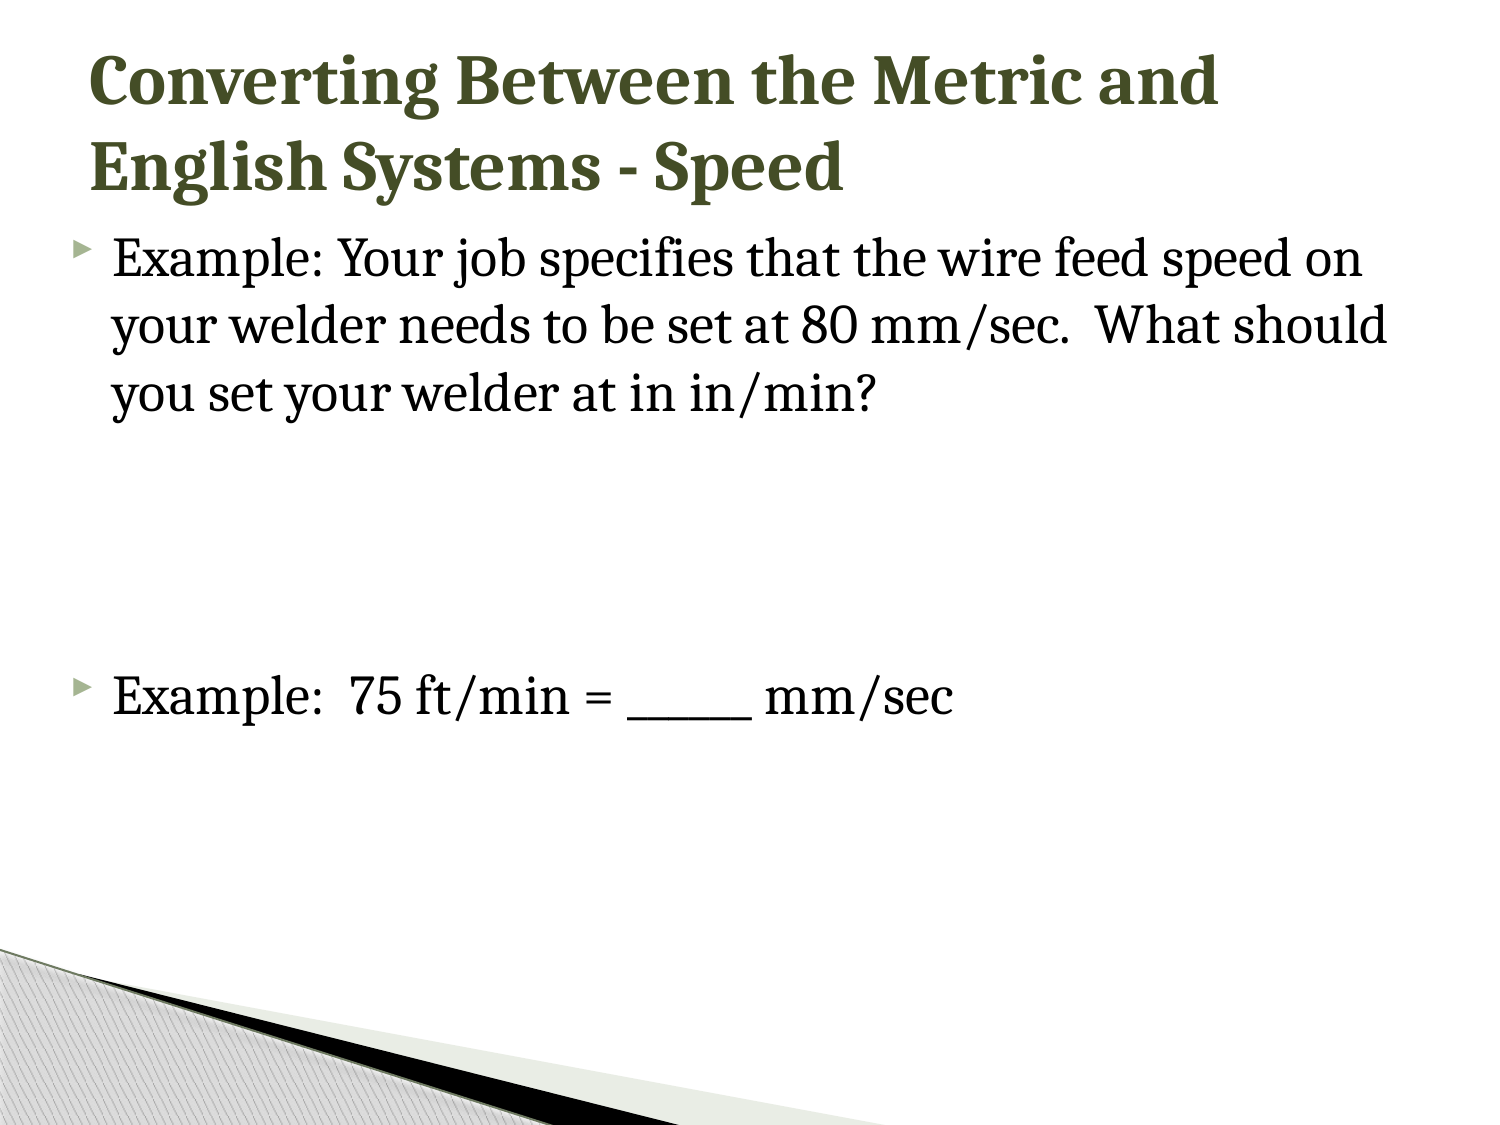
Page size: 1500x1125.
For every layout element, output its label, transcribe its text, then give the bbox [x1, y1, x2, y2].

title Converting Between the Metric and English Systems - Speed [75, 24, 1425, 213]
list Example: Your job specifies that the wire feed speed on your welder needs to be set at 80 mm/sec. What should you set your welder at in in/min? Example: 75 ft/min = ______ mm/sec [37, 212, 1425, 986]
